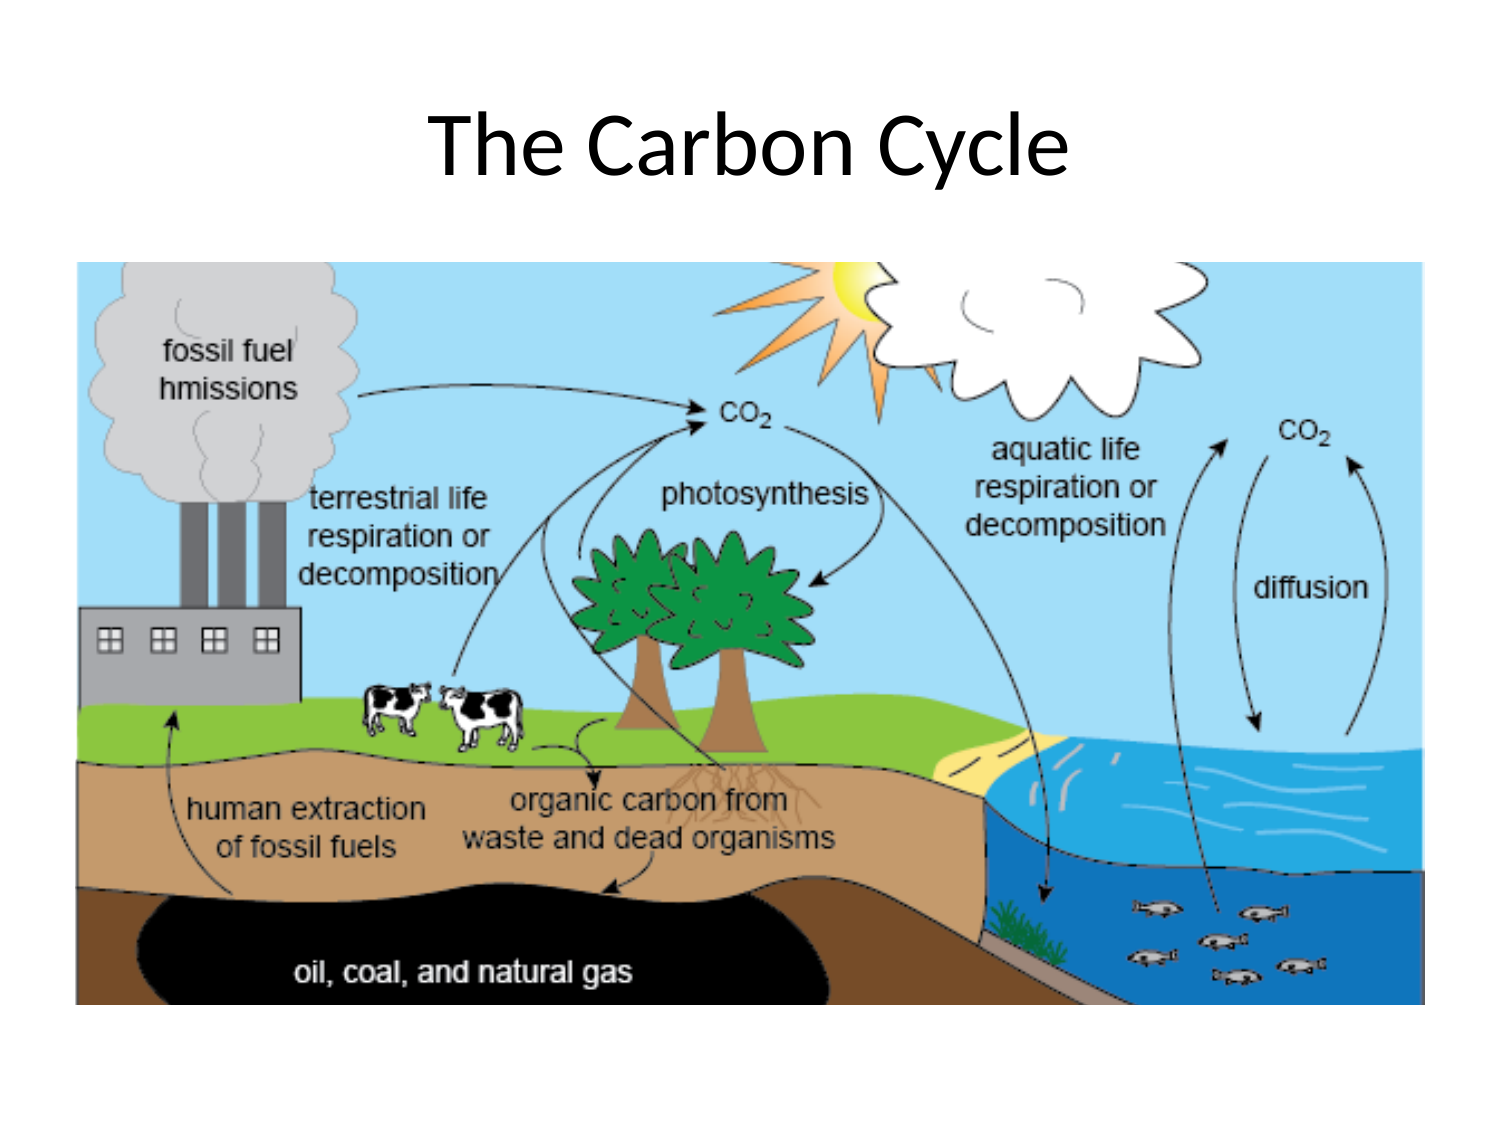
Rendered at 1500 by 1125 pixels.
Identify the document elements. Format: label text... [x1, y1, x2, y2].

title The Carbon Cycle [75, 45, 1425, 233]
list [74, 262, 1426, 1006]
